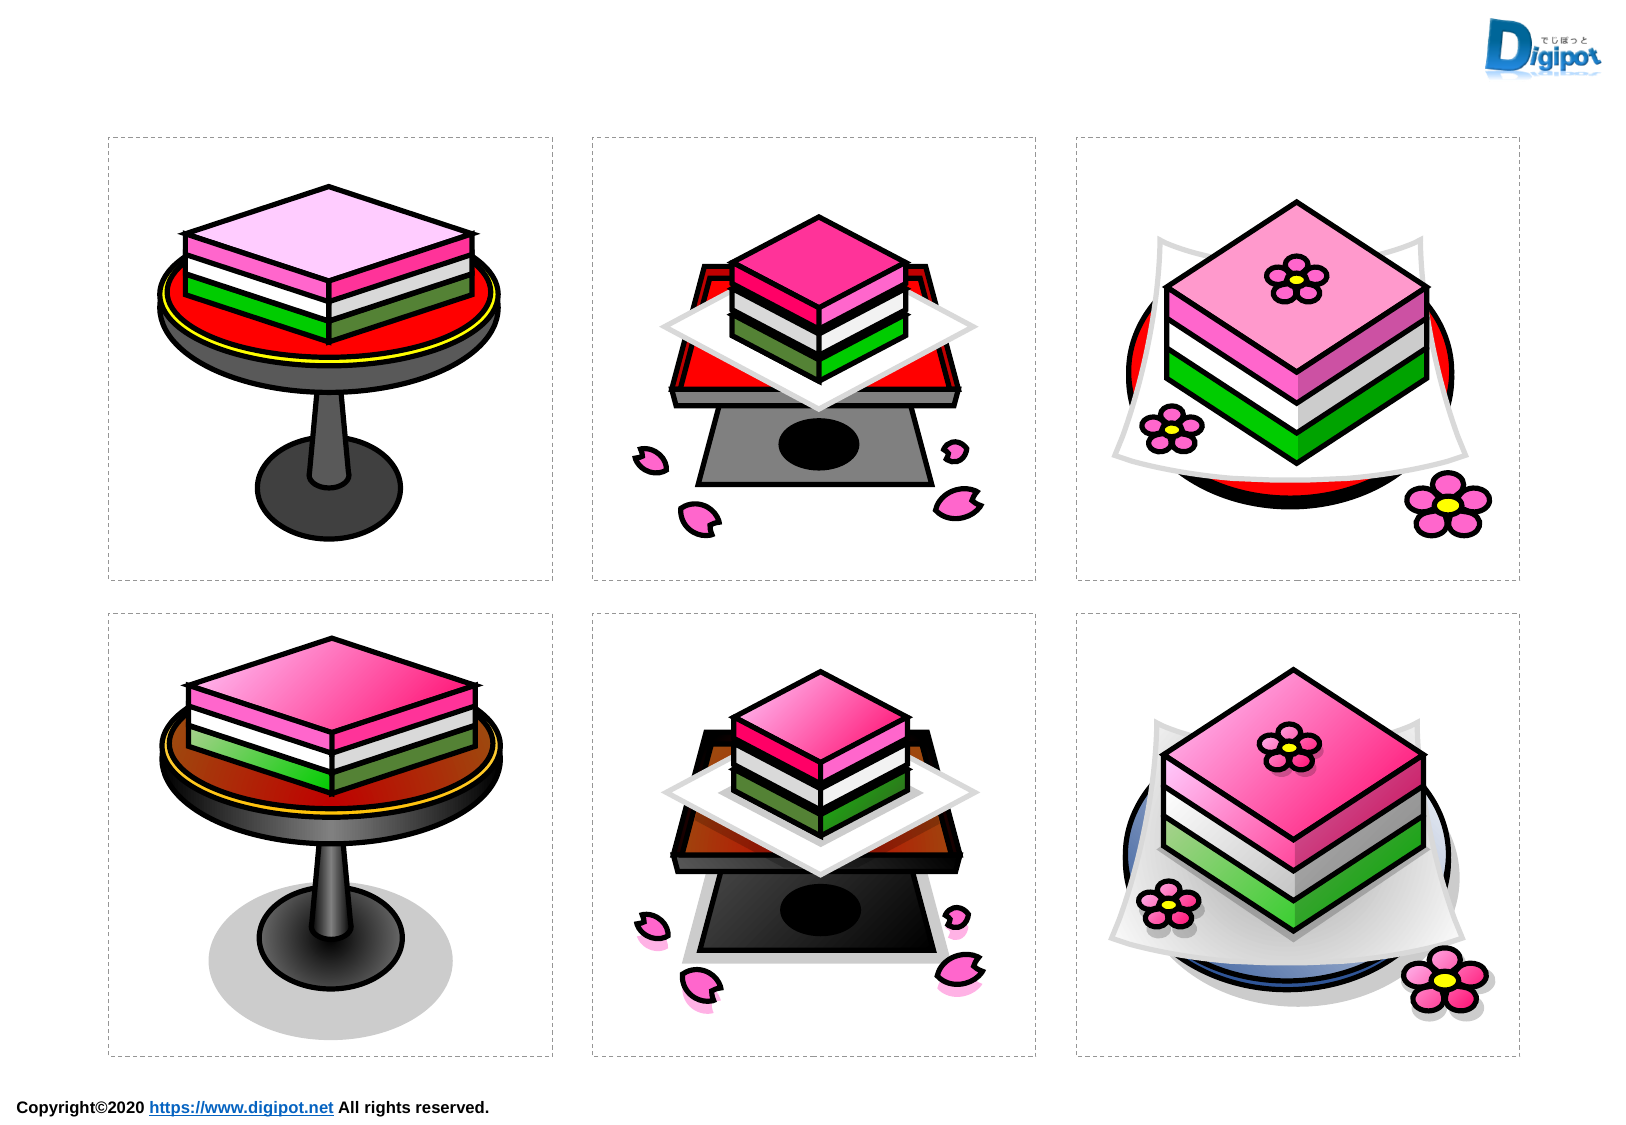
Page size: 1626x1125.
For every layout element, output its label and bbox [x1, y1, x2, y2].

text_box [1111, 669, 1496, 1022]
text_box [637, 671, 982, 1011]
text_box [635, 216, 980, 533]
text_box [161, 638, 501, 1041]
text_box [159, 186, 499, 540]
picture [1485, 18, 1602, 82]
text_box [1114, 201, 1490, 536]
